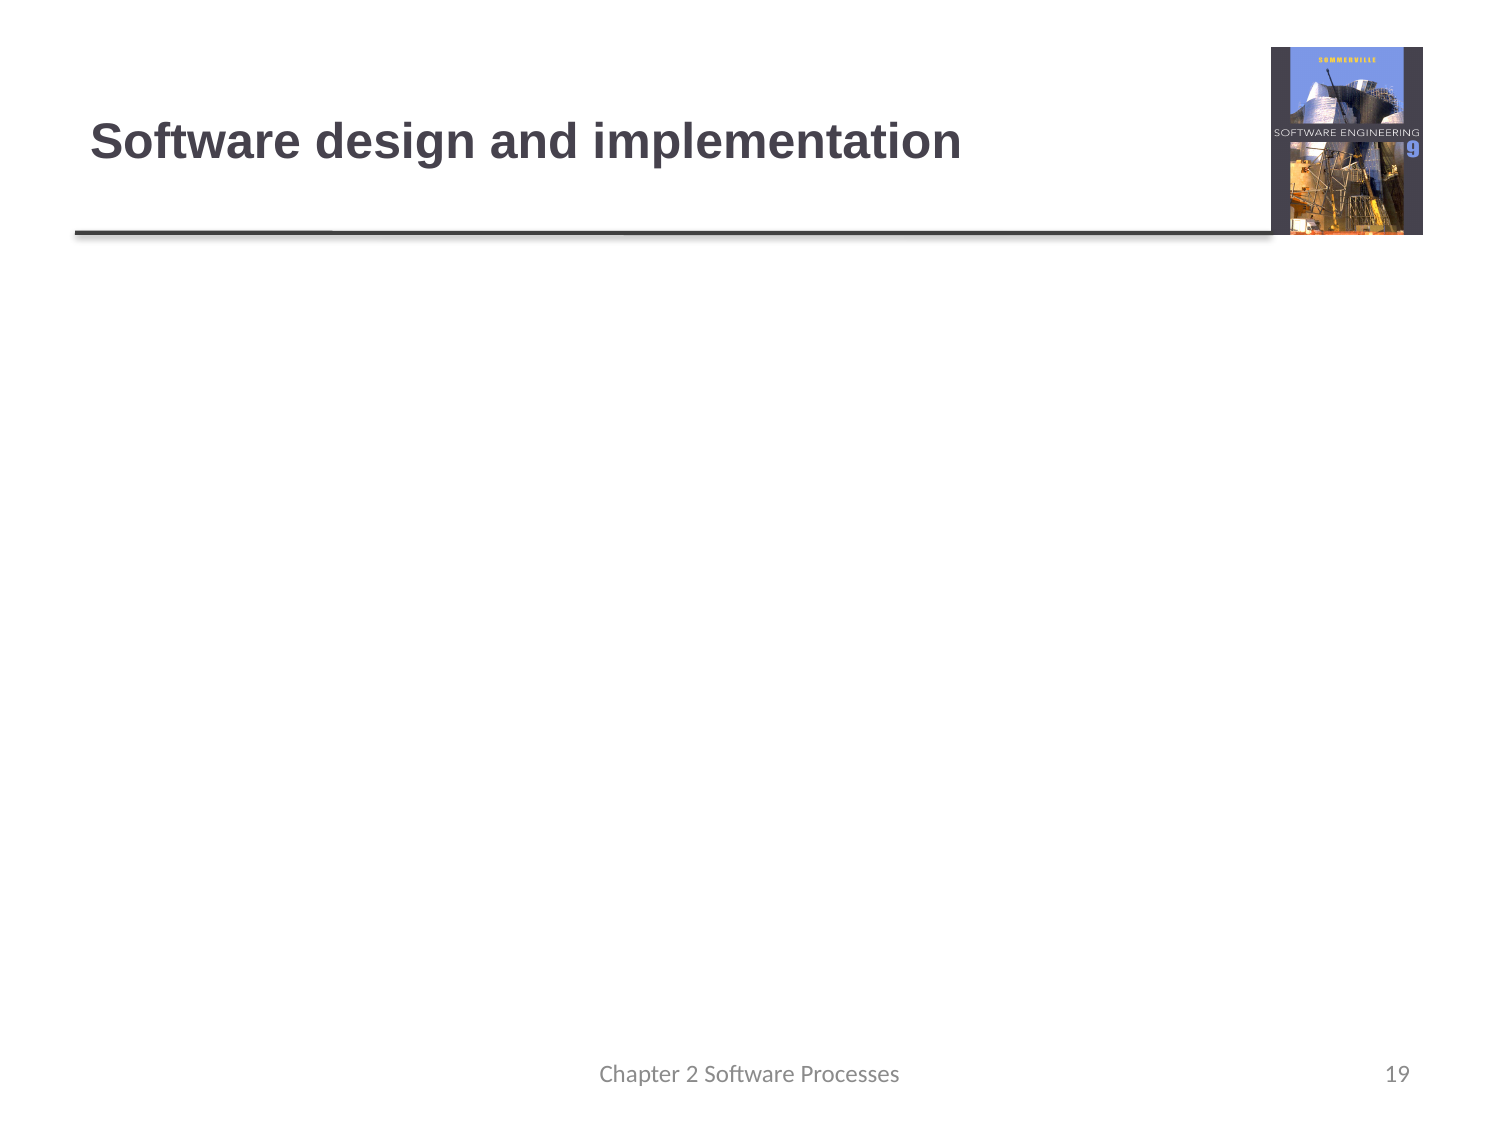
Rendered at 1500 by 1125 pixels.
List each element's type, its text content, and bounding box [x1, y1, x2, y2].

title Software design and implementation [74, 44, 1272, 233]
picture [1272, 47, 1423, 235]
footer Chapter 2 Software Processes [512, 1042, 988, 1103]
slide_number 19 [1074, 1042, 1425, 1103]
